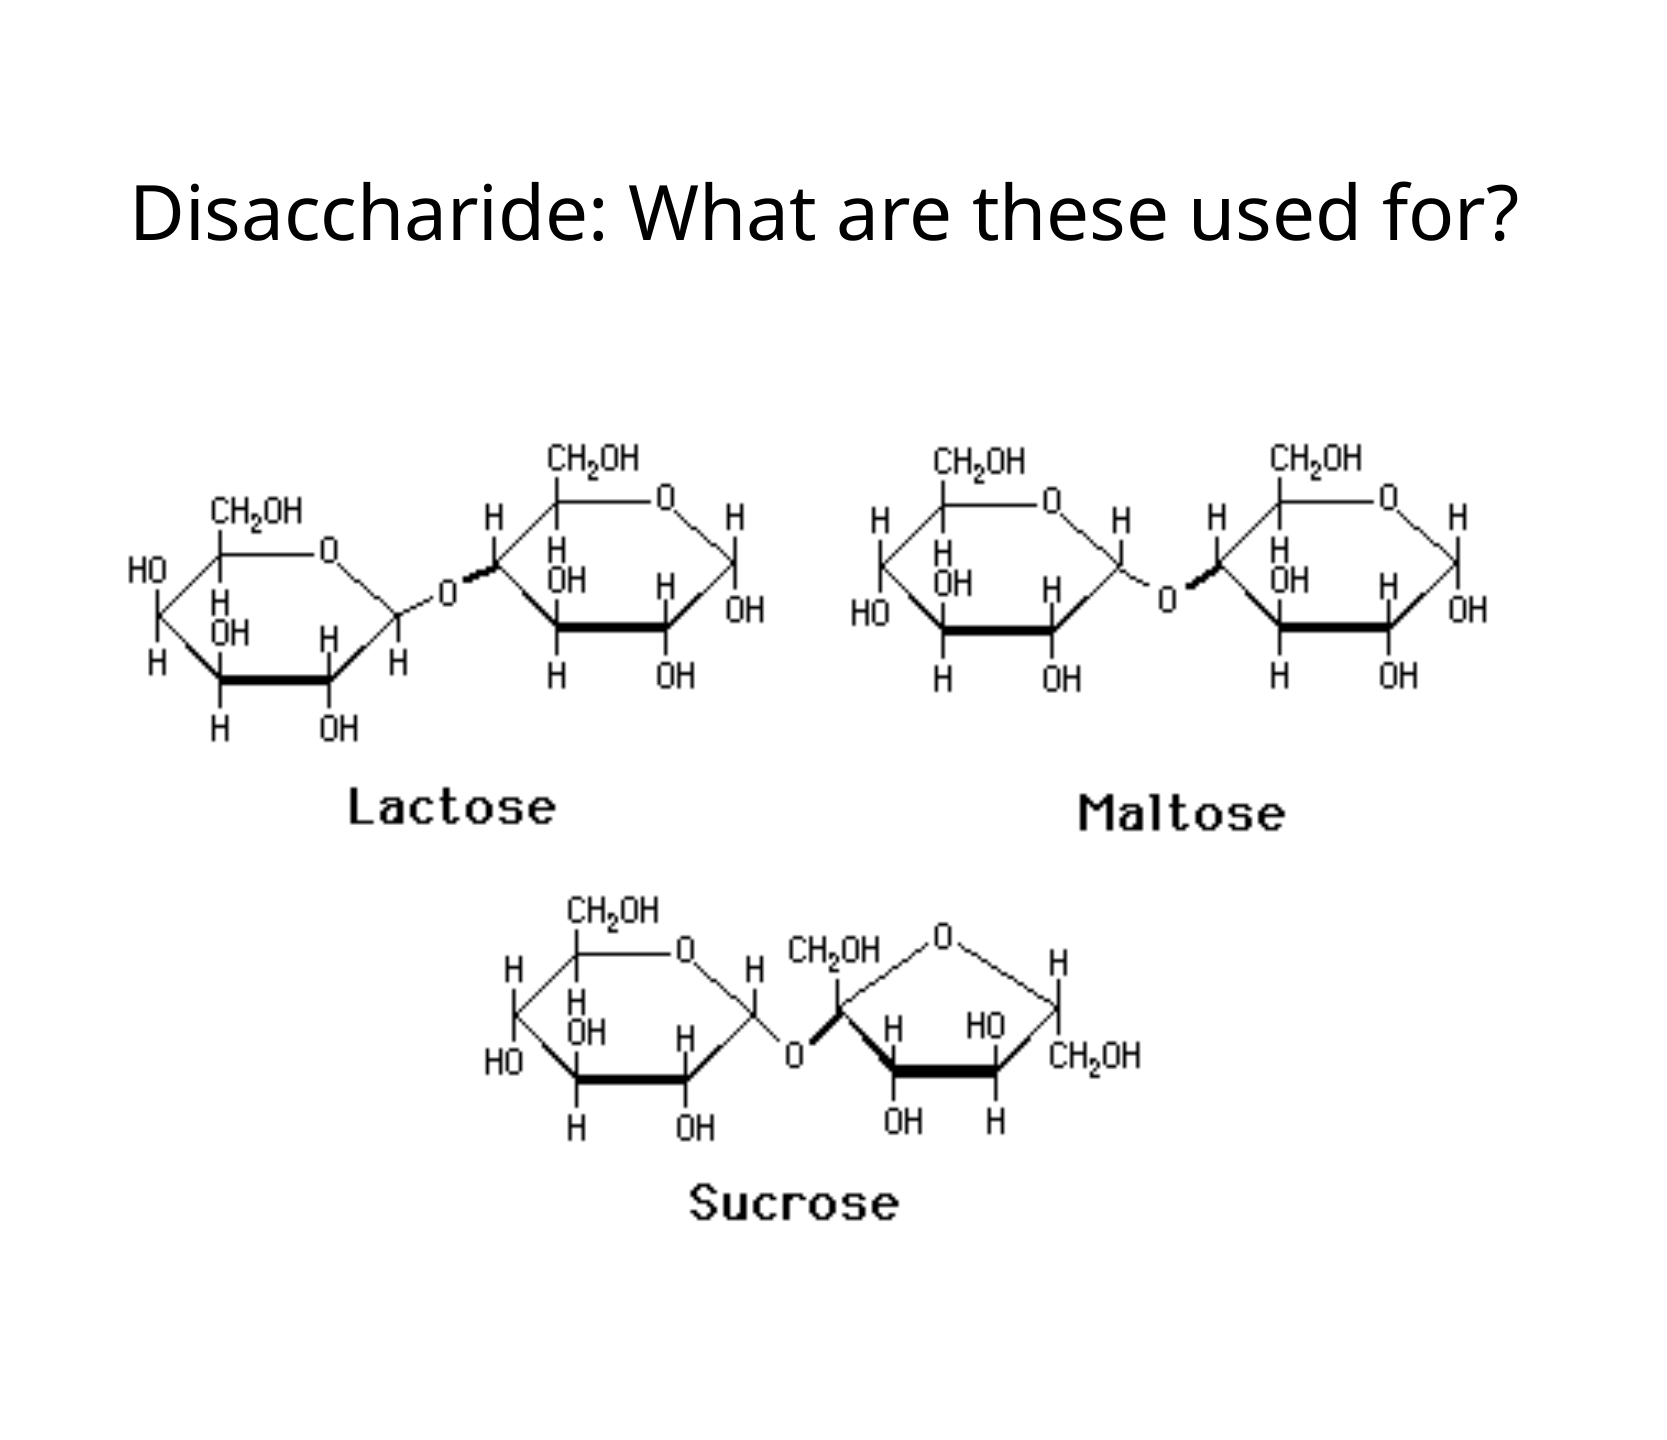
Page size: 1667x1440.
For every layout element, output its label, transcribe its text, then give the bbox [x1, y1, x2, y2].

title Disaccharide: What are these used for? [114, 76, 1553, 355]
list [114, 409, 1540, 1264]
